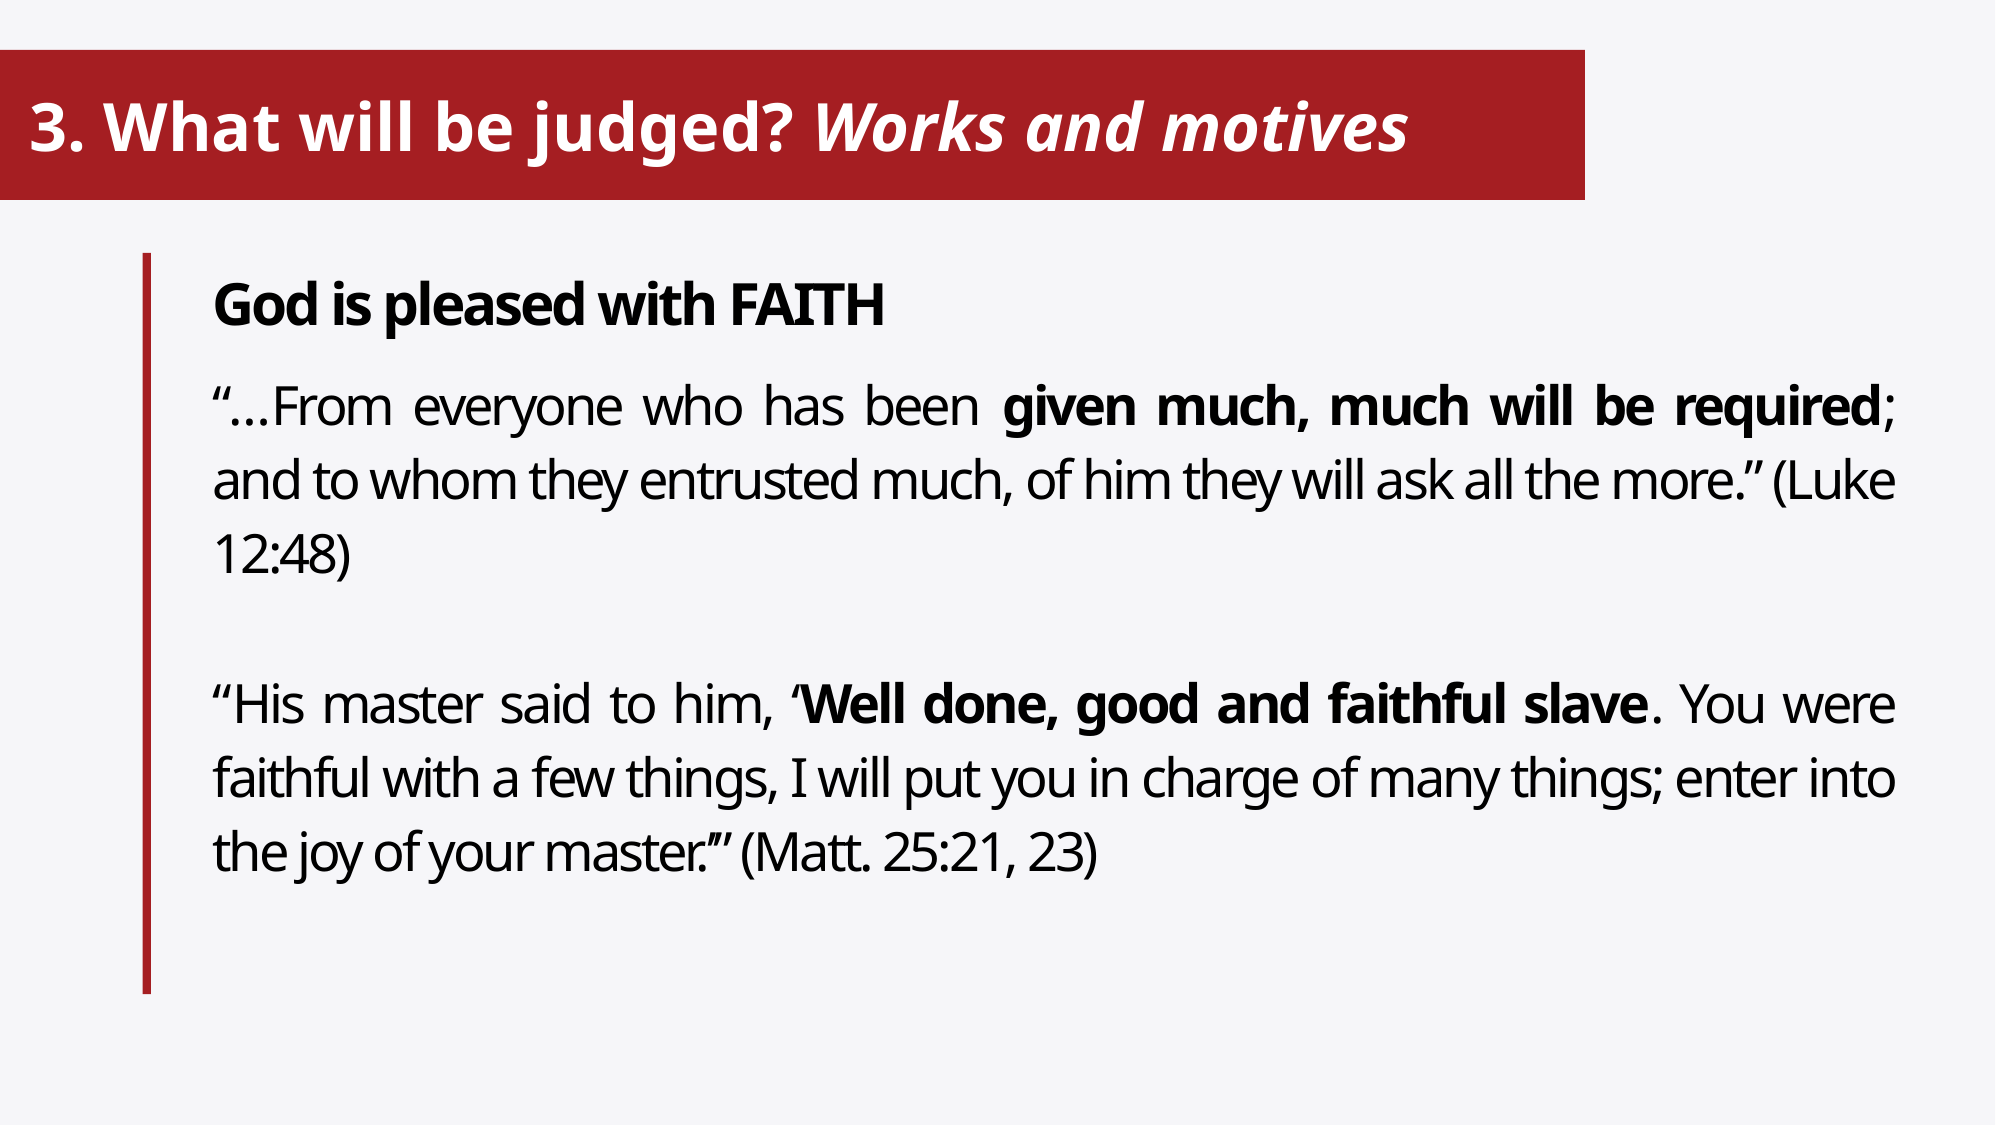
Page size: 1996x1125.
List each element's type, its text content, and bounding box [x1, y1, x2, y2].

subtitle God is pleased with FAITH “…From everyone who has been given much, much will be required; and to whom they entrusted much, of him they will ask all the more.” (Luke 12:48) “His master said to him, ‘Well done, good and faithful slave. You were faithful with a few things, I will put you in charge of many things; enter into the joy of your master.’” (Matt. 25:21, 23) [197, 249, 1910, 1000]
title 3. What will be judged? Works and motives [14, 62, 1810, 188]
